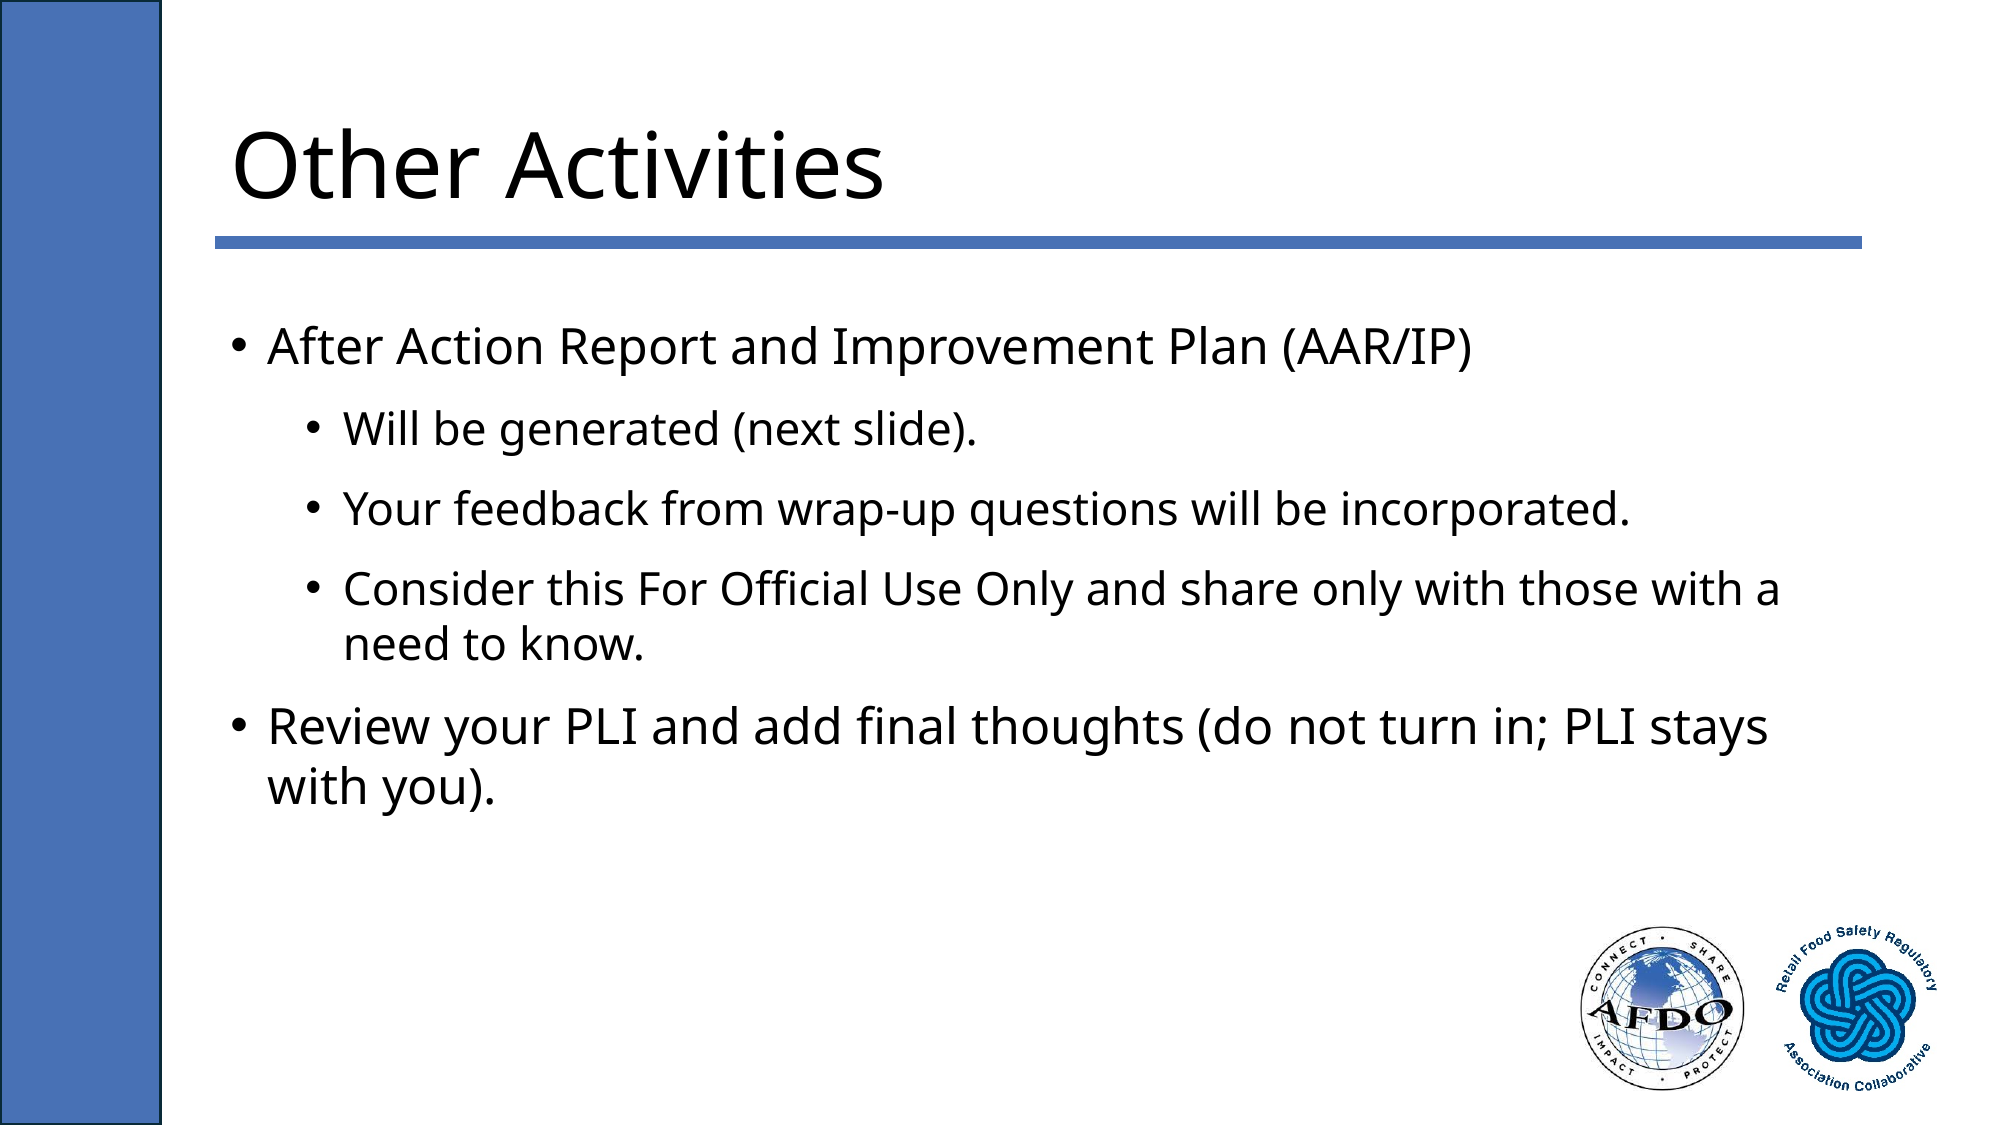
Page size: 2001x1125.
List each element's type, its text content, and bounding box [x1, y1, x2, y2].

list After Action Report and Improvement Plan (AAR/IP) Will be generated (next slide). Your feedback from wrap-up questions will be incorporated. Consider this For Official Use Only and share only with those with a need to know. Review your PLI and add final thoughts (do not turn in; PLI stays with you). [215, 306, 1863, 960]
picture [1579, 960, 1745, 1091]
picture [1776, 925, 1937, 1091]
title Other Activities [215, 110, 1863, 227]
